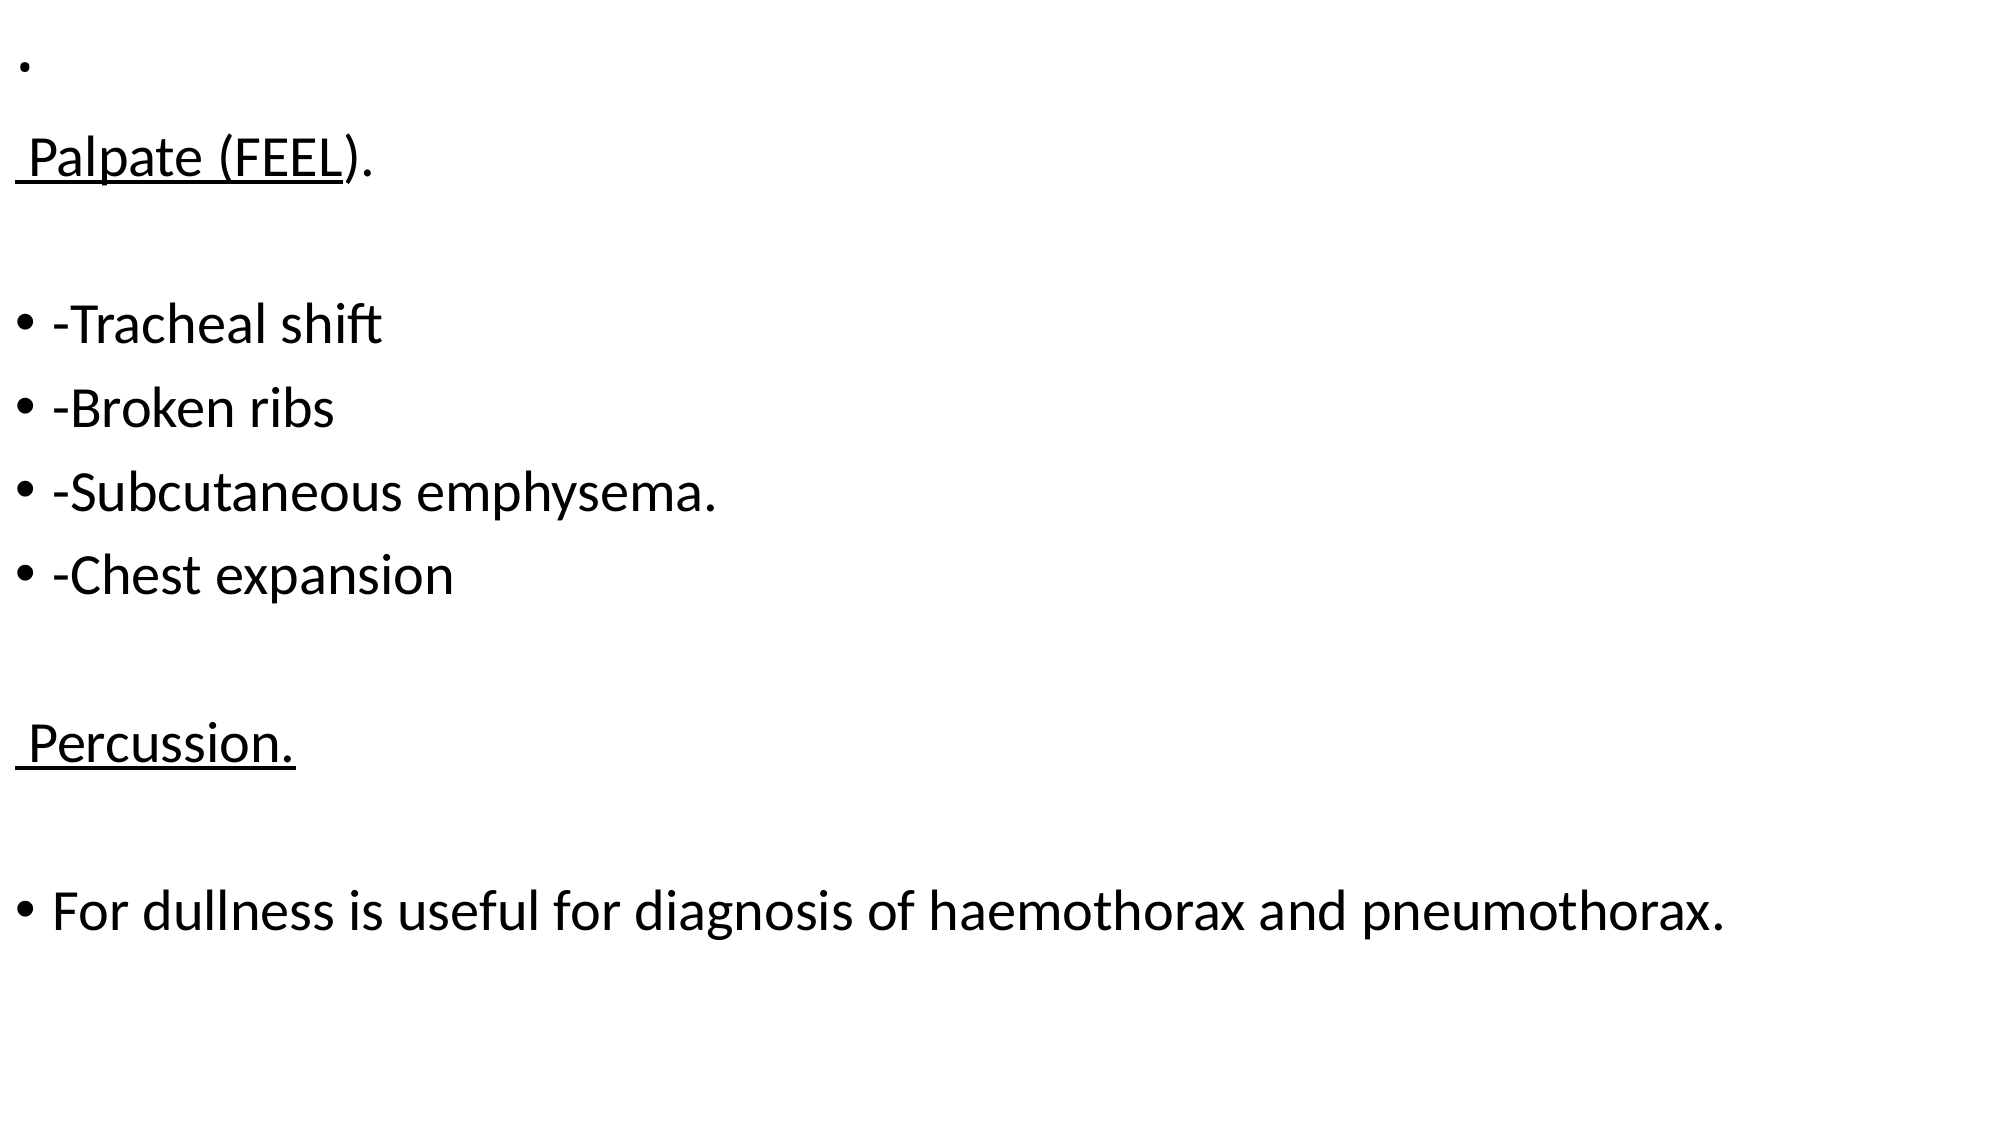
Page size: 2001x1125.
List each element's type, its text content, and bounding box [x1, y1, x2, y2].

list Palpate (FEEL). -Tracheal shift -Broken ribs -Subcutaneous emphysema. -Chest expansion Percussion. For dullness is useful for diagnosis of haemothorax and pneumothorax. [0, 118, 2000, 1125]
title . [0, 0, 1863, 96]
